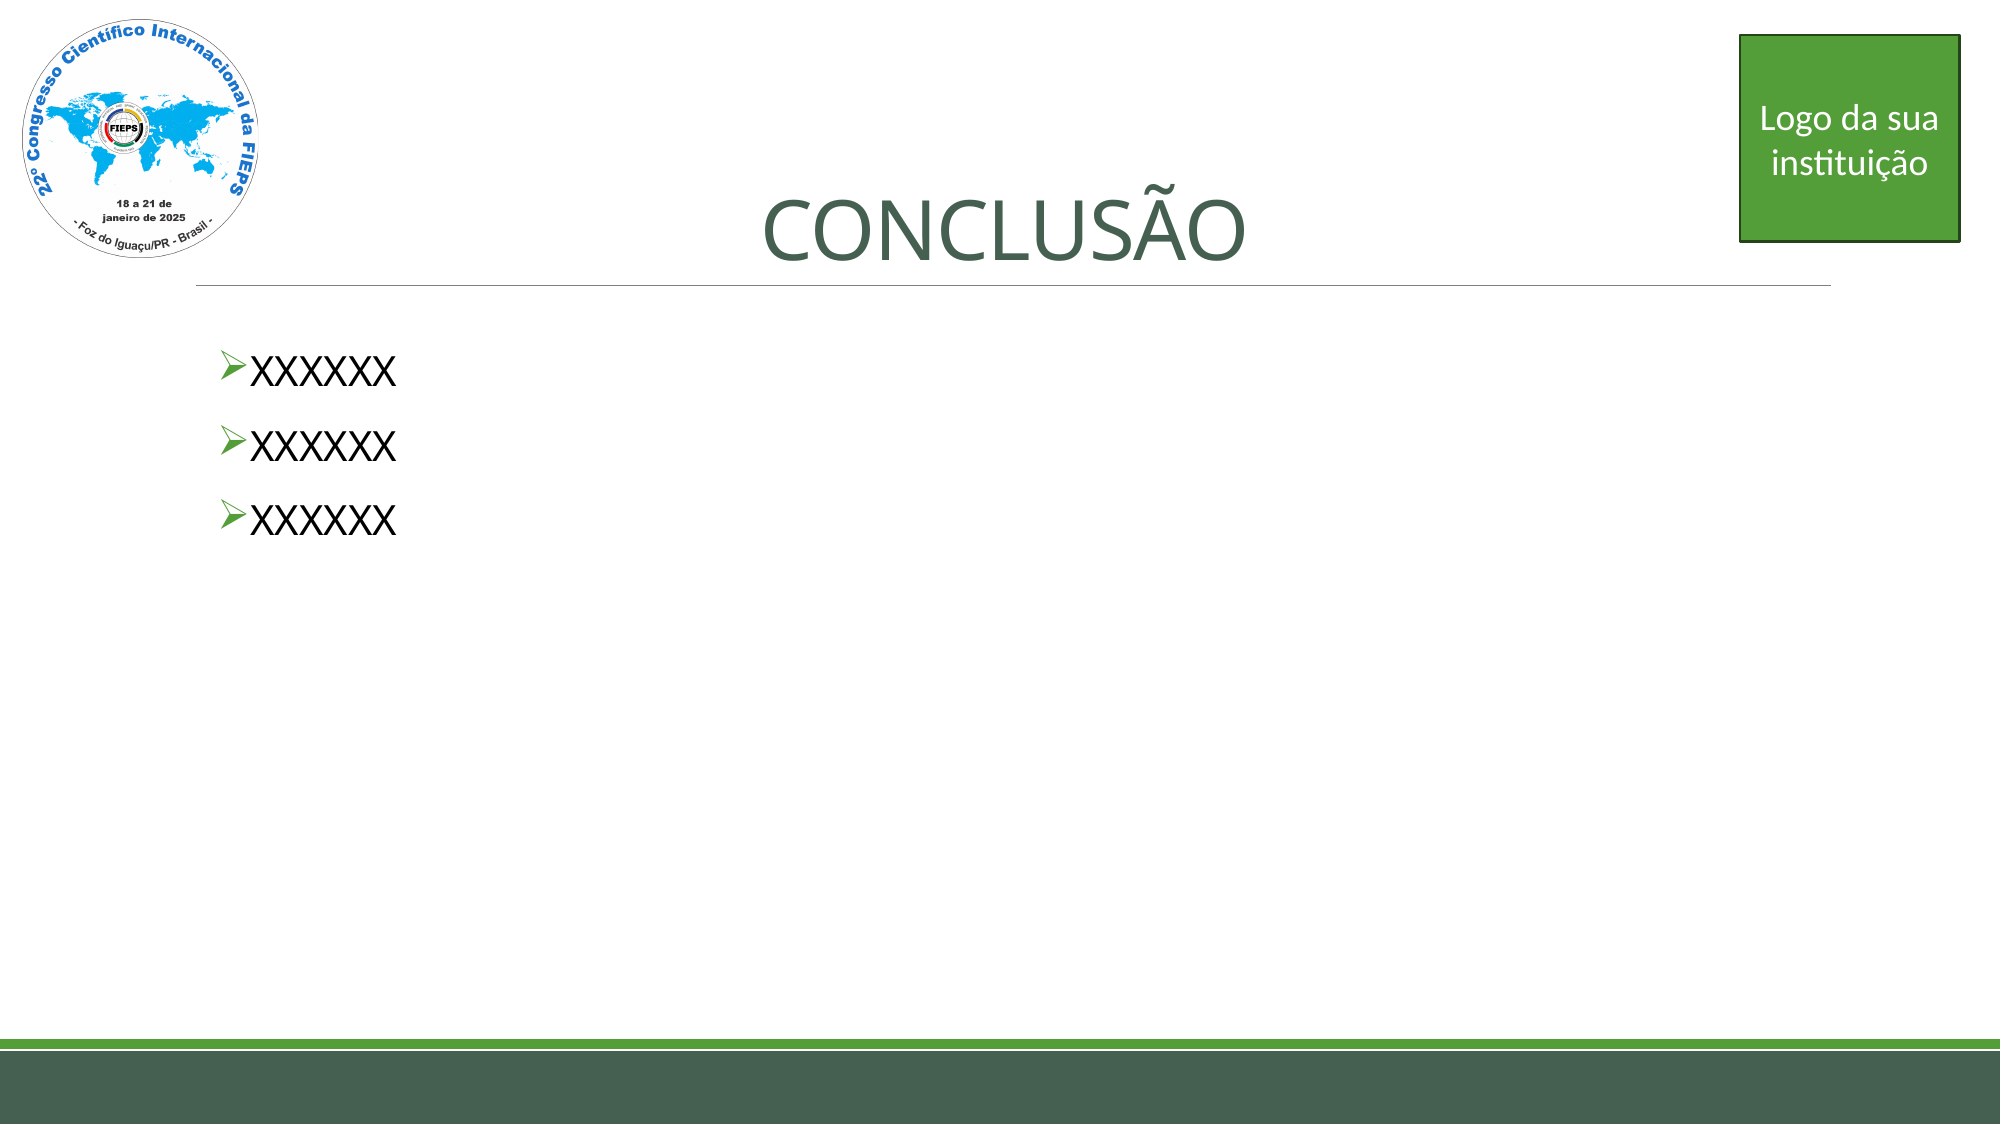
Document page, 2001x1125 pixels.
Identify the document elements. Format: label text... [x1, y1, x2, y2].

text_box Logo da sua instituição [1739, 34, 1961, 243]
title CONCLUSÃO [180, 47, 1830, 285]
text_box [22, 19, 259, 258]
text_box XXXXXX XXXXXX XXXXXX [202, 343, 1815, 983]
text_box [0, 1049, 2000, 1125]
